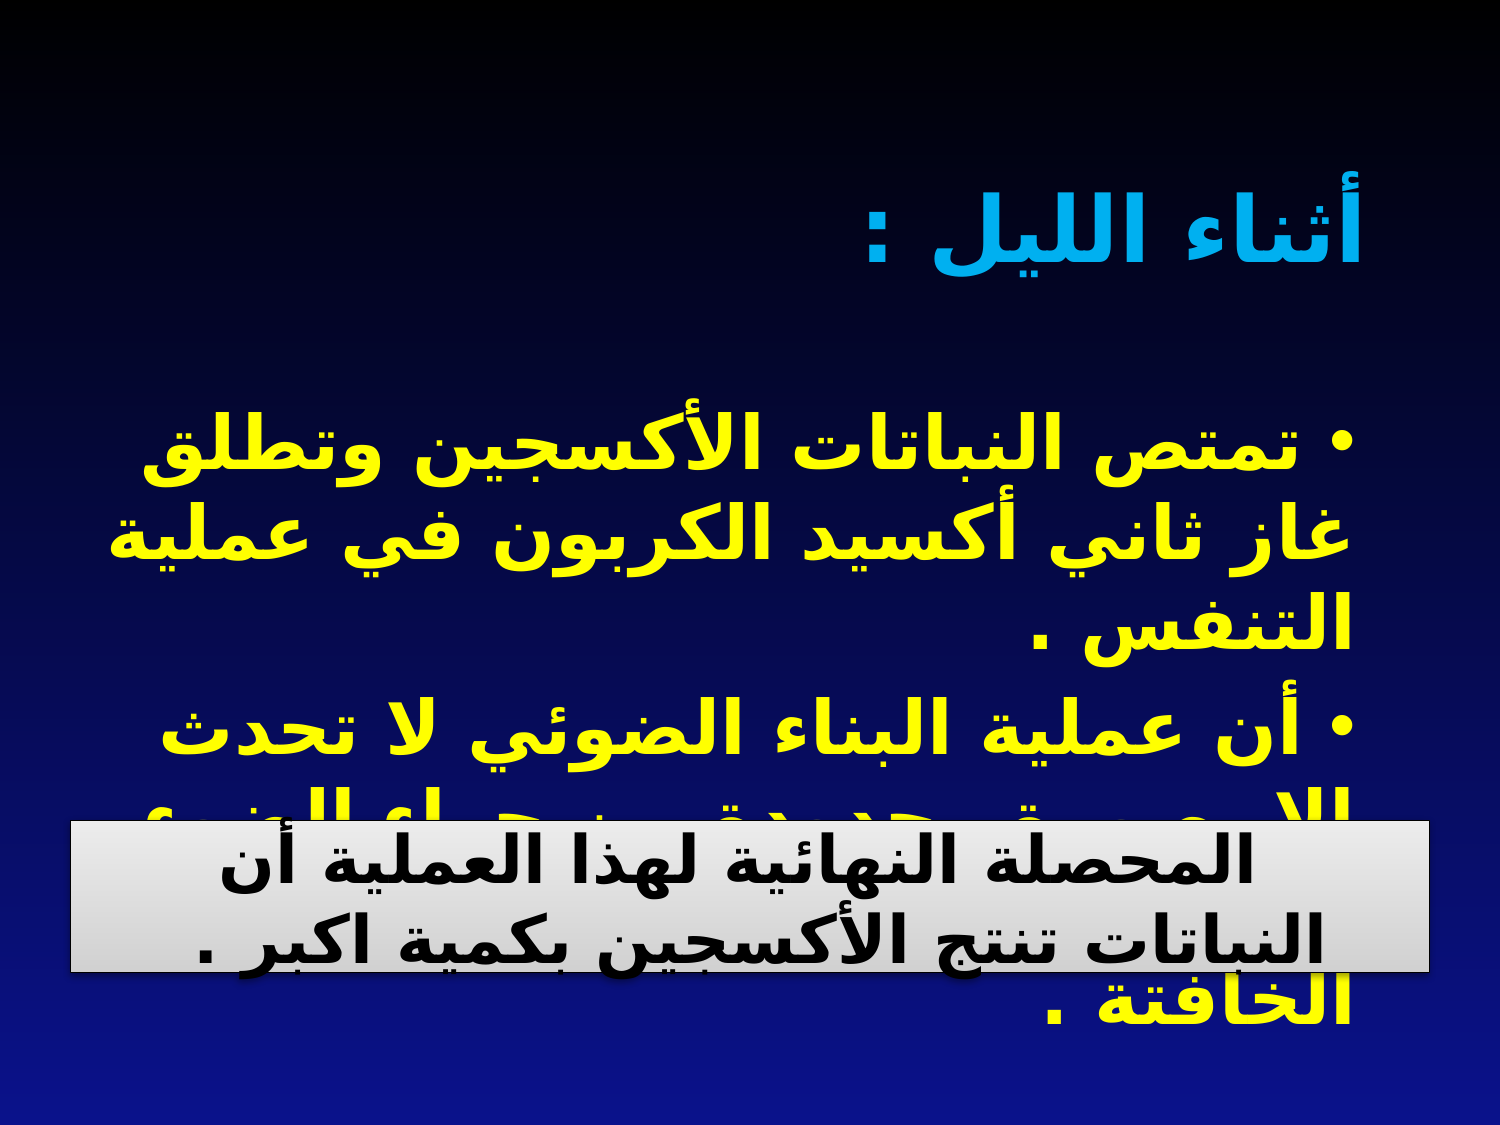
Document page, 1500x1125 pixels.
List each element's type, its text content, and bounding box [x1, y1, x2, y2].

text_box المحصلة النهائية لهذا العملية أن النباتات تنتج الأكسجين بكمية اكبر . [70, 820, 1430, 973]
title أثناء الليل : [808, 105, 1388, 347]
subtitle تمتص النباتات الأكسجين وتطلق غاز ثاني أكسيد الكربون في عملية التنفس . أن عملية البناء الضوئي لا تحدث إلا بصورة محدودة من جراء الضوء الاصطناعي أو الأضواء الأخرى الخافتة . [84, 386, 1372, 675]
